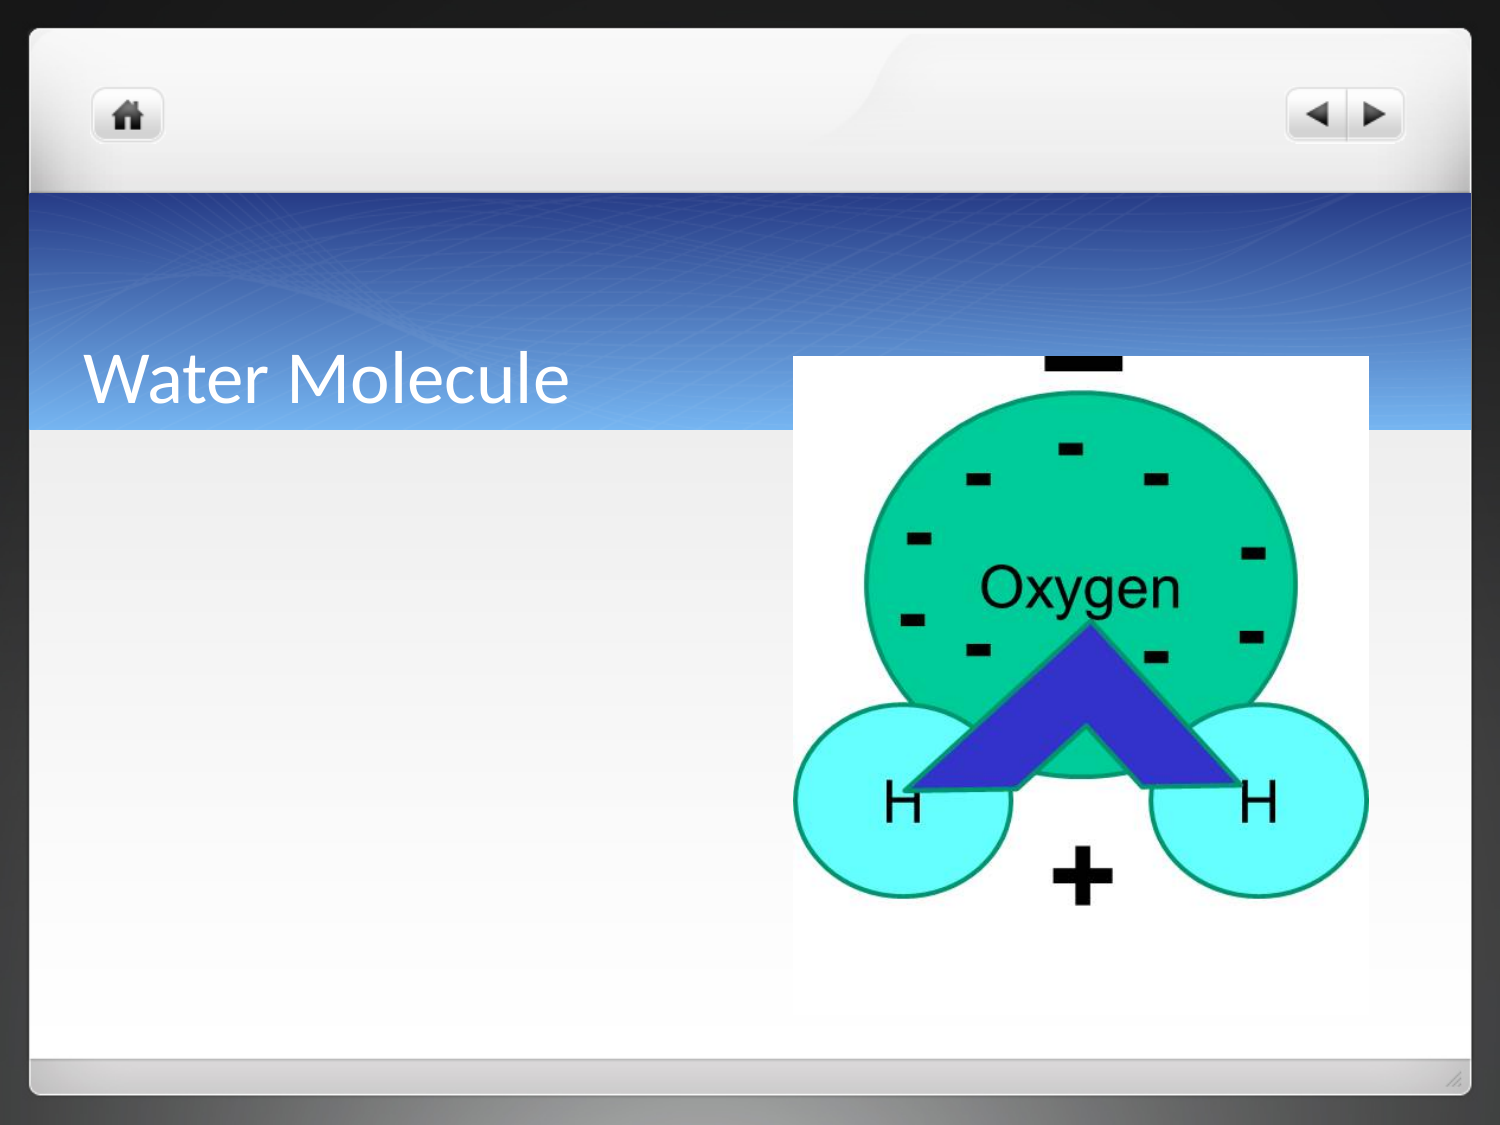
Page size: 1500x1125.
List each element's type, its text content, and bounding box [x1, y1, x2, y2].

title Water Molecule [68, 238, 1432, 427]
picture [0, 0, 1500, 1125]
